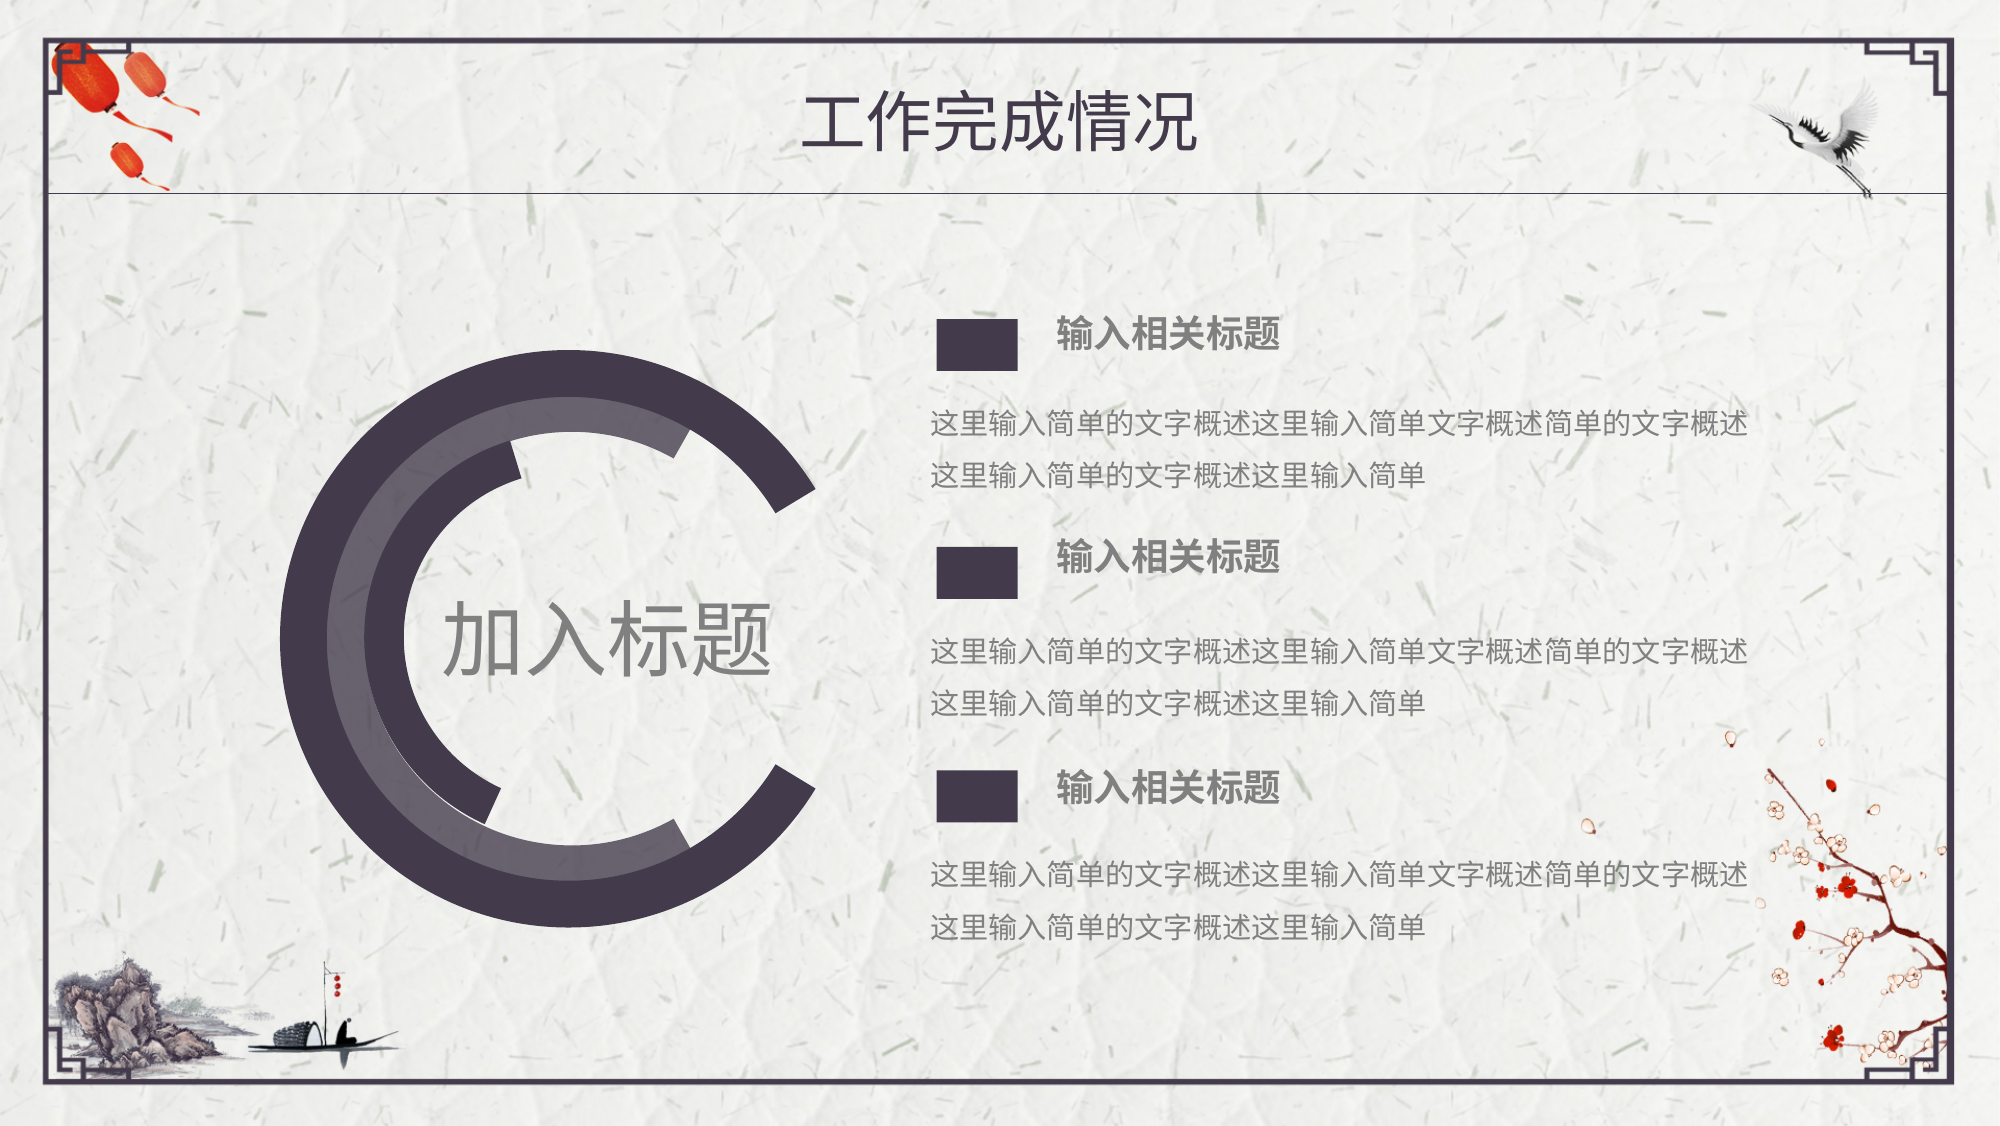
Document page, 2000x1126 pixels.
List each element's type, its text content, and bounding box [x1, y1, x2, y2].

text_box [914, 756, 1776, 954]
text_box [279, 350, 816, 928]
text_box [914, 302, 1776, 502]
text_box [364, 440, 522, 825]
picture [0, 0, 2000, 1126]
text_box 加入标题 [426, 579, 883, 695]
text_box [914, 525, 1776, 730]
text_box [327, 397, 690, 880]
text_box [47, 79, 1948, 194]
